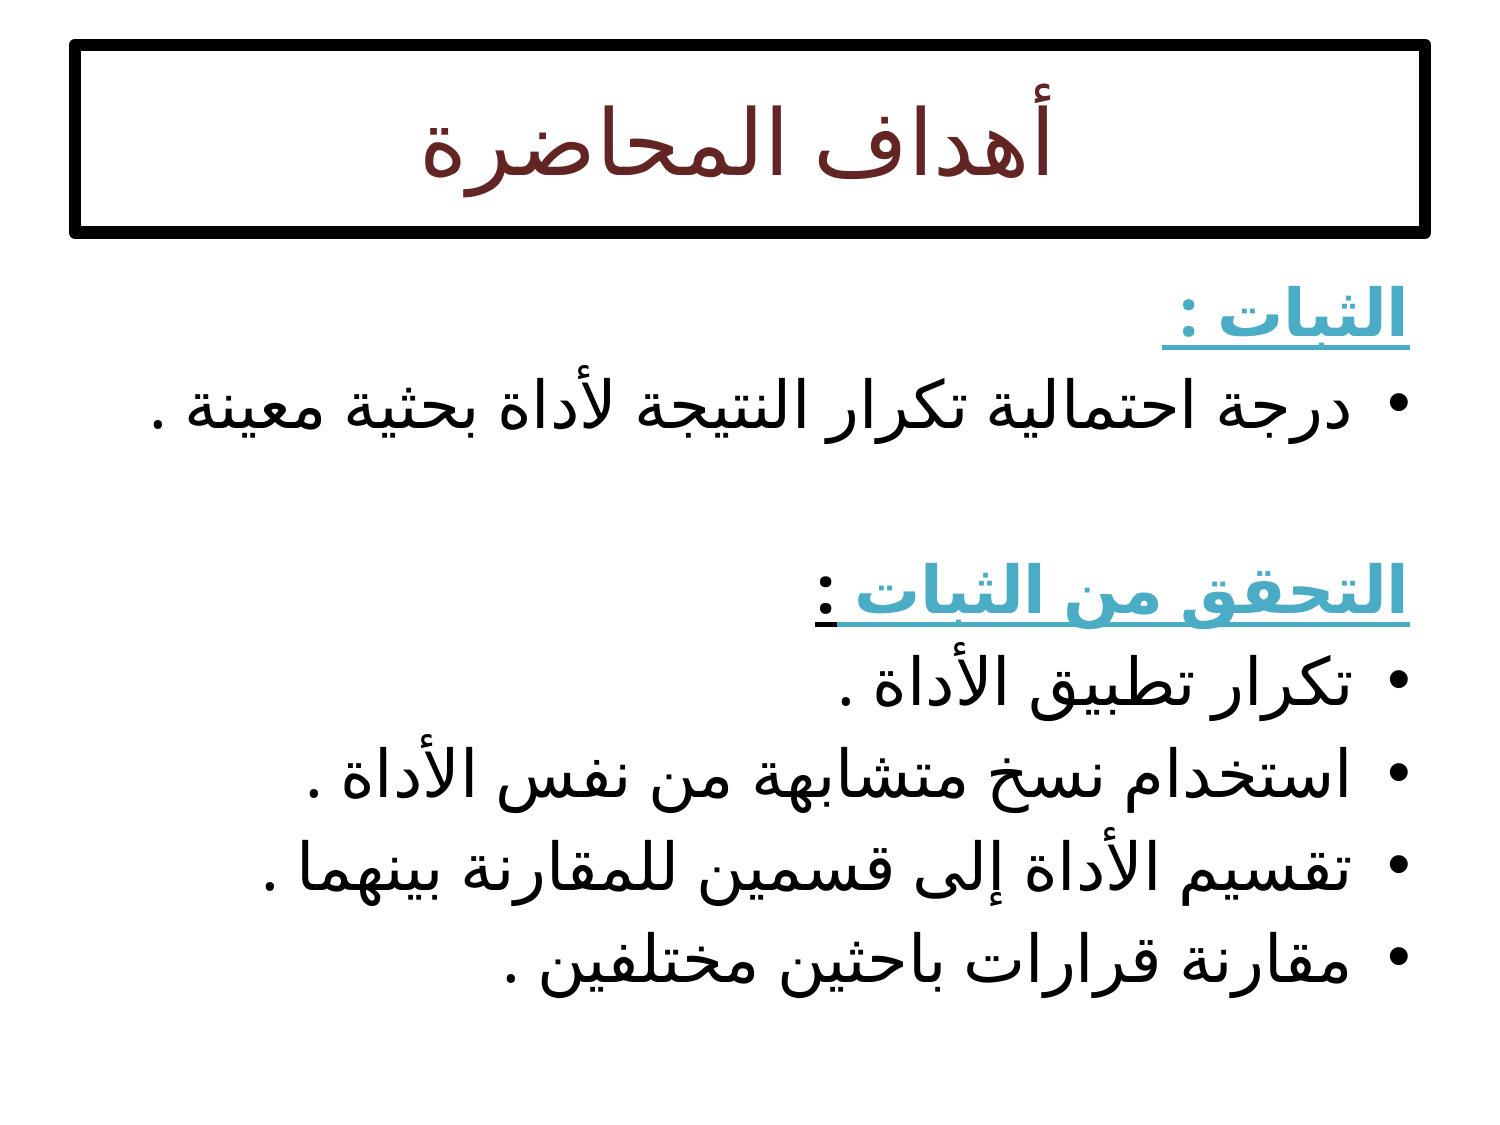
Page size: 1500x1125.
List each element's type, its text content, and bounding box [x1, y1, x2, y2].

title أهداف المحاضرة [75, 45, 1425, 233]
list الثبات : درجة احتمالية تكرار النتيجة لأداة بحثية معينة . التحقق من الثبات : تكرار تطبيق الأداة . استخدام نسخ متشابهة من نفس الأداة . تقسيم الأداة إلى قسمين للمقارنة بينهما . مقارنة قرارات باحثين مختلفين . [75, 262, 1425, 1005]
